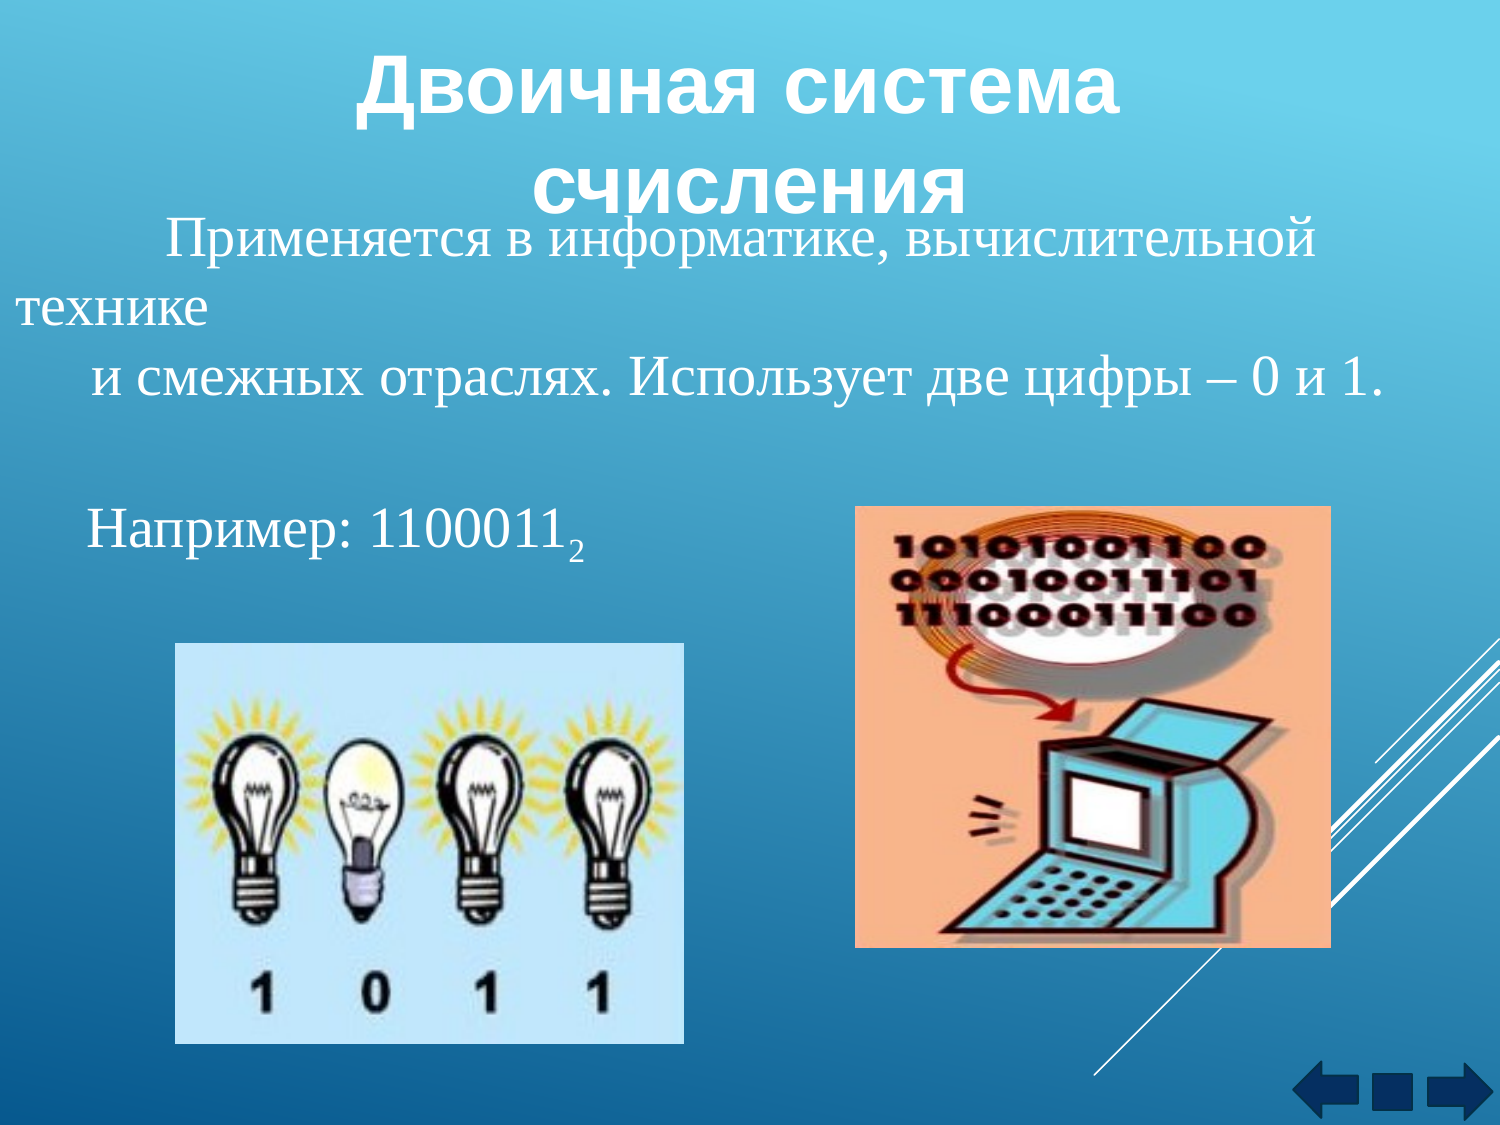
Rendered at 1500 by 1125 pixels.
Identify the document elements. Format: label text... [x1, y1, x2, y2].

text_box Двоичная система счисления [0, 22, 1500, 383]
text_box [1372, 1073, 1413, 1111]
text_box [1292, 1060, 1359, 1119]
picture [855, 506, 1331, 948]
list Применяется в информатике, вычислительной технике и смежных отраслях. Использует две цифры – 0 и 1. Например: 11000112 [0, 383, 1500, 648]
picture [175, 643, 684, 1044]
text_box [1427, 1062, 1494, 1121]
